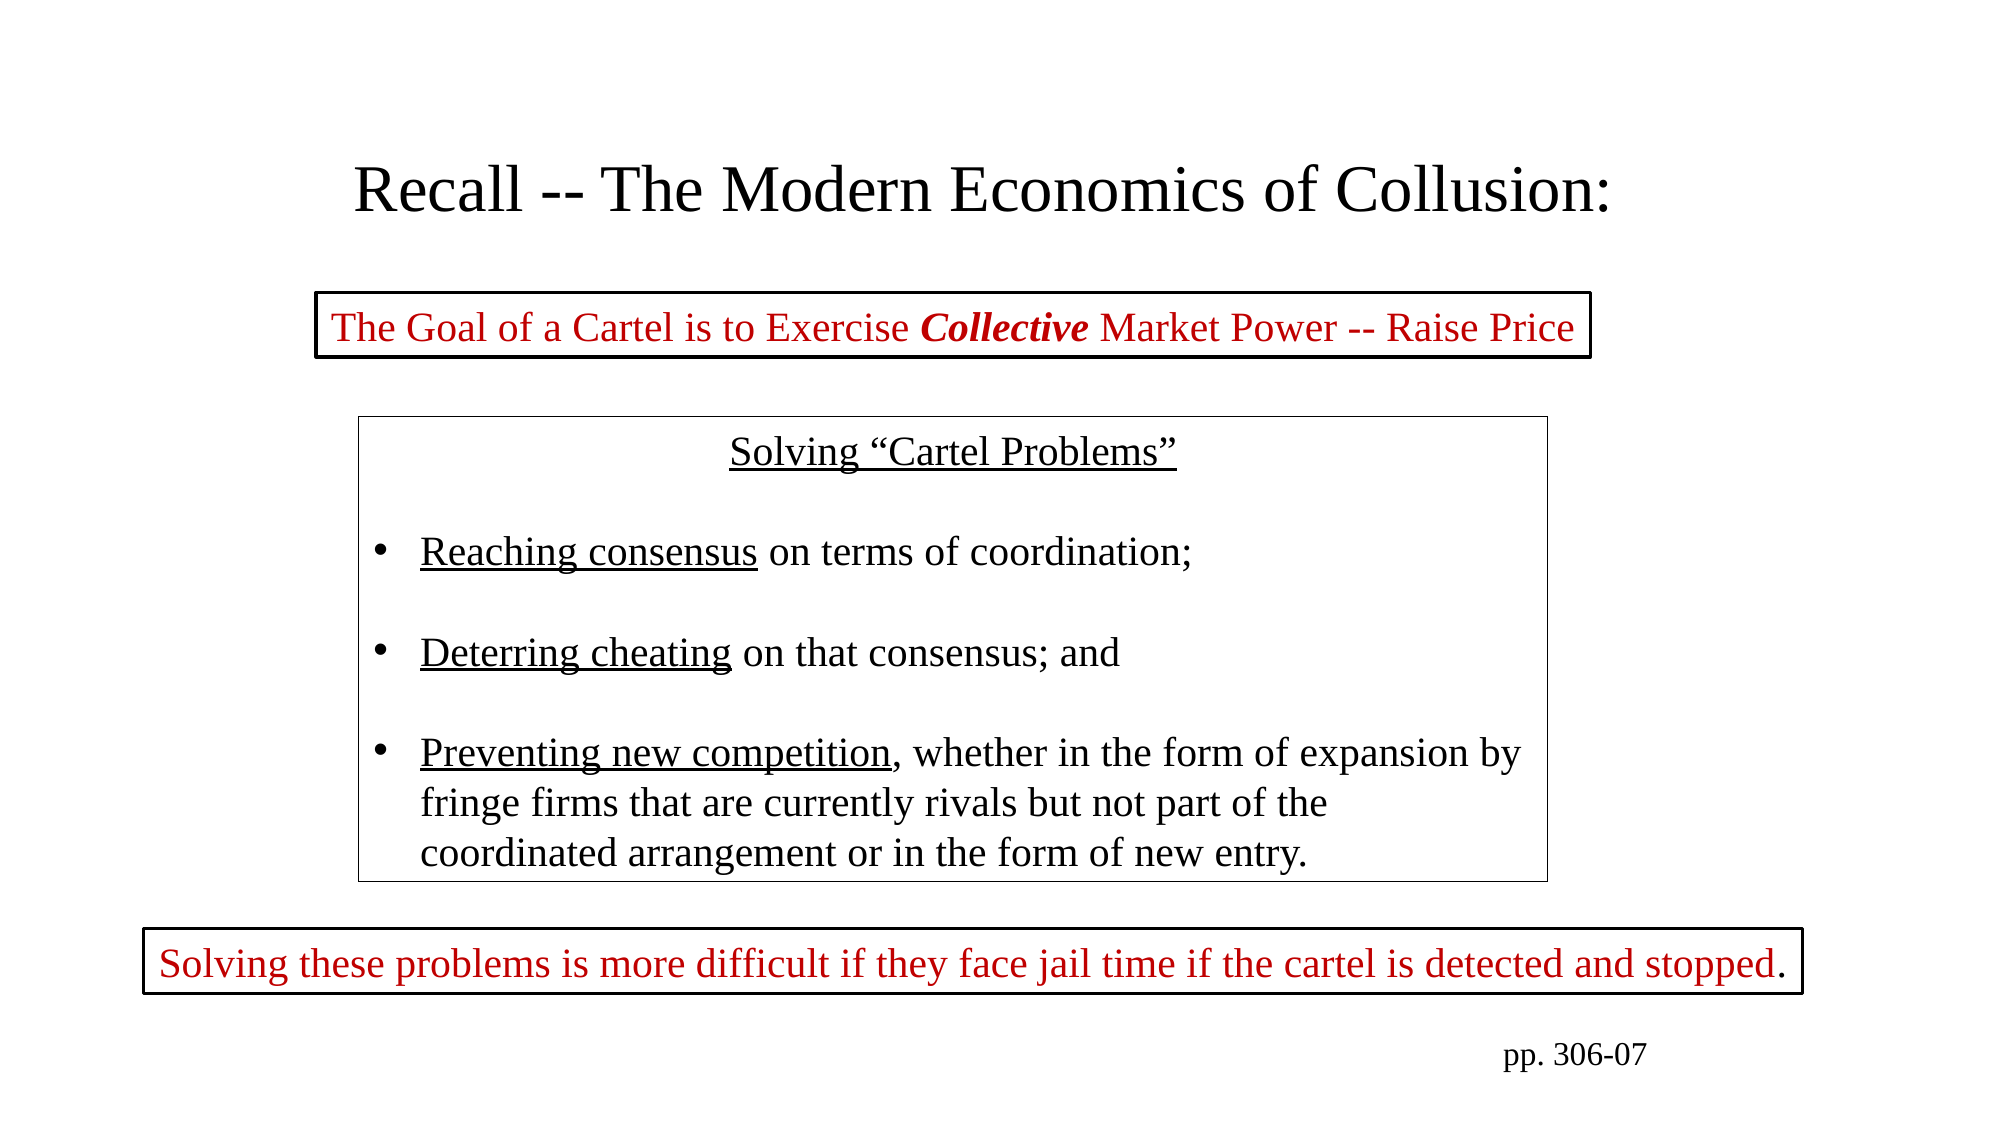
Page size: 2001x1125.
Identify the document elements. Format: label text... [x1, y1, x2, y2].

text_box The Goal of a Cartel is to Exercise Collective Market Power -- Raise Price [316, 292, 1591, 358]
text_box Solving “Cartel Problems” Reaching consensus on terms of coordination; Deterring cheating on that consensus; and Preventing new competition, whether in the form of expansion by fringe firms that are currently rivals but not part of the coordinated arrangement or in the form of new entry. [358, 416, 1548, 882]
text_box pp. 306-07 [1488, 1024, 1663, 1080]
text_box Recall -- The Modern Economics of Collusion: [338, 137, 1631, 233]
text_box Solving these problems is more difficult if they face jail time if the cartel is detected and stopped. [143, 928, 1803, 994]
